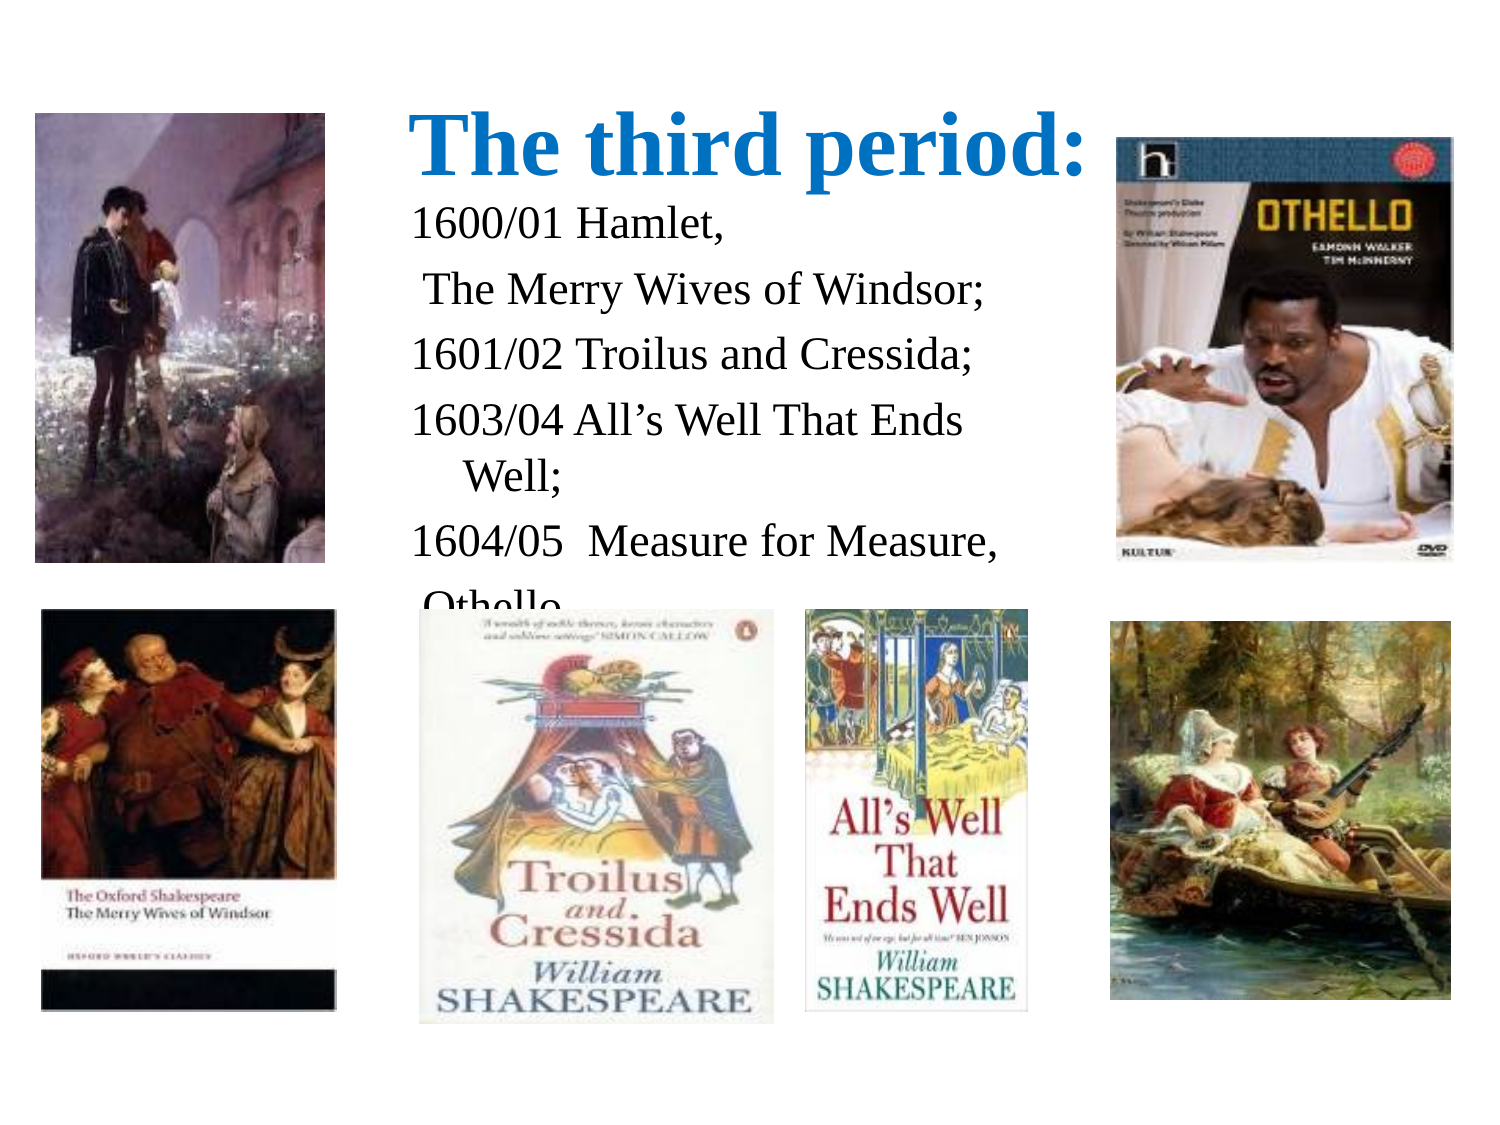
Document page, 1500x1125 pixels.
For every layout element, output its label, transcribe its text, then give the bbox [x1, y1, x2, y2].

picture [1110, 621, 1451, 1000]
list 1600/01 Hamlet, The Merry Wives of Windsor; 1601/02 Troilus and Cressida; 1603/04 All’s Well That Ends Well; 1604/05 Measure for Measure, Othello. [395, 184, 1070, 646]
title The third period: [74, 44, 1426, 233]
picture [34, 113, 325, 563]
picture [1115, 136, 1454, 563]
picture [40, 609, 337, 1012]
picture [805, 609, 1029, 1012]
picture [418, 609, 774, 1024]
